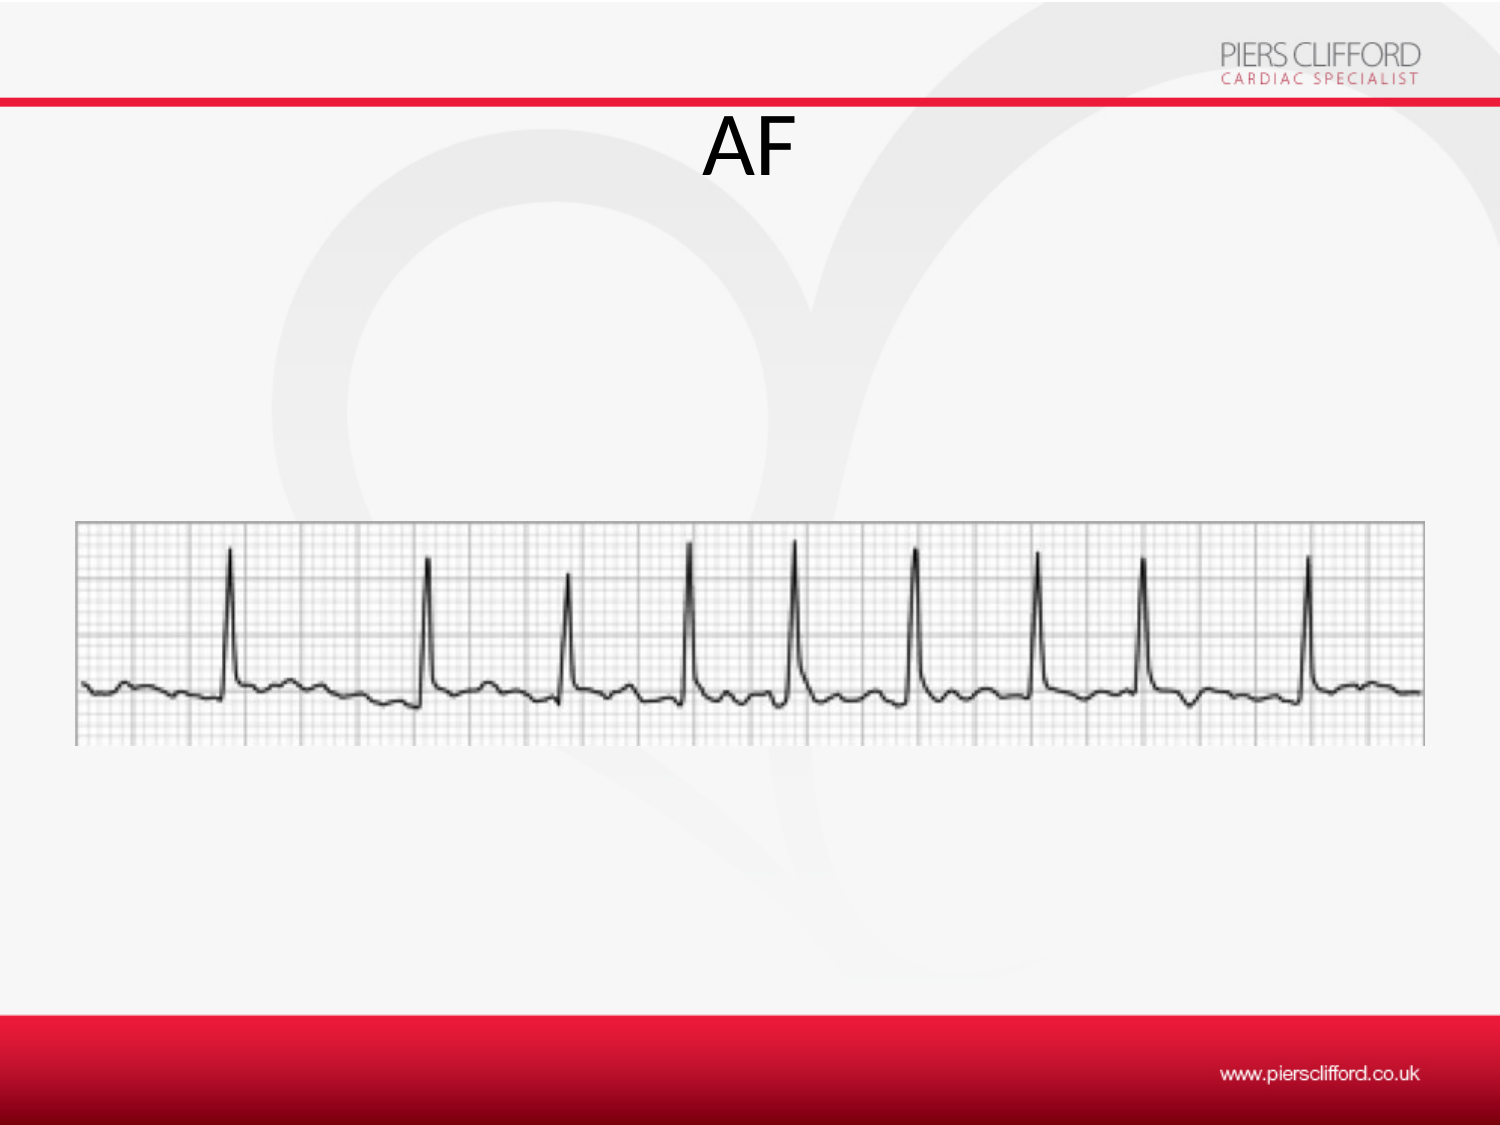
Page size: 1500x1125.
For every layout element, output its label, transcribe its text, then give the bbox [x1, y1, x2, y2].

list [74, 521, 1426, 747]
picture [0, 2, 1500, 1125]
title AF [74, 44, 1426, 233]
